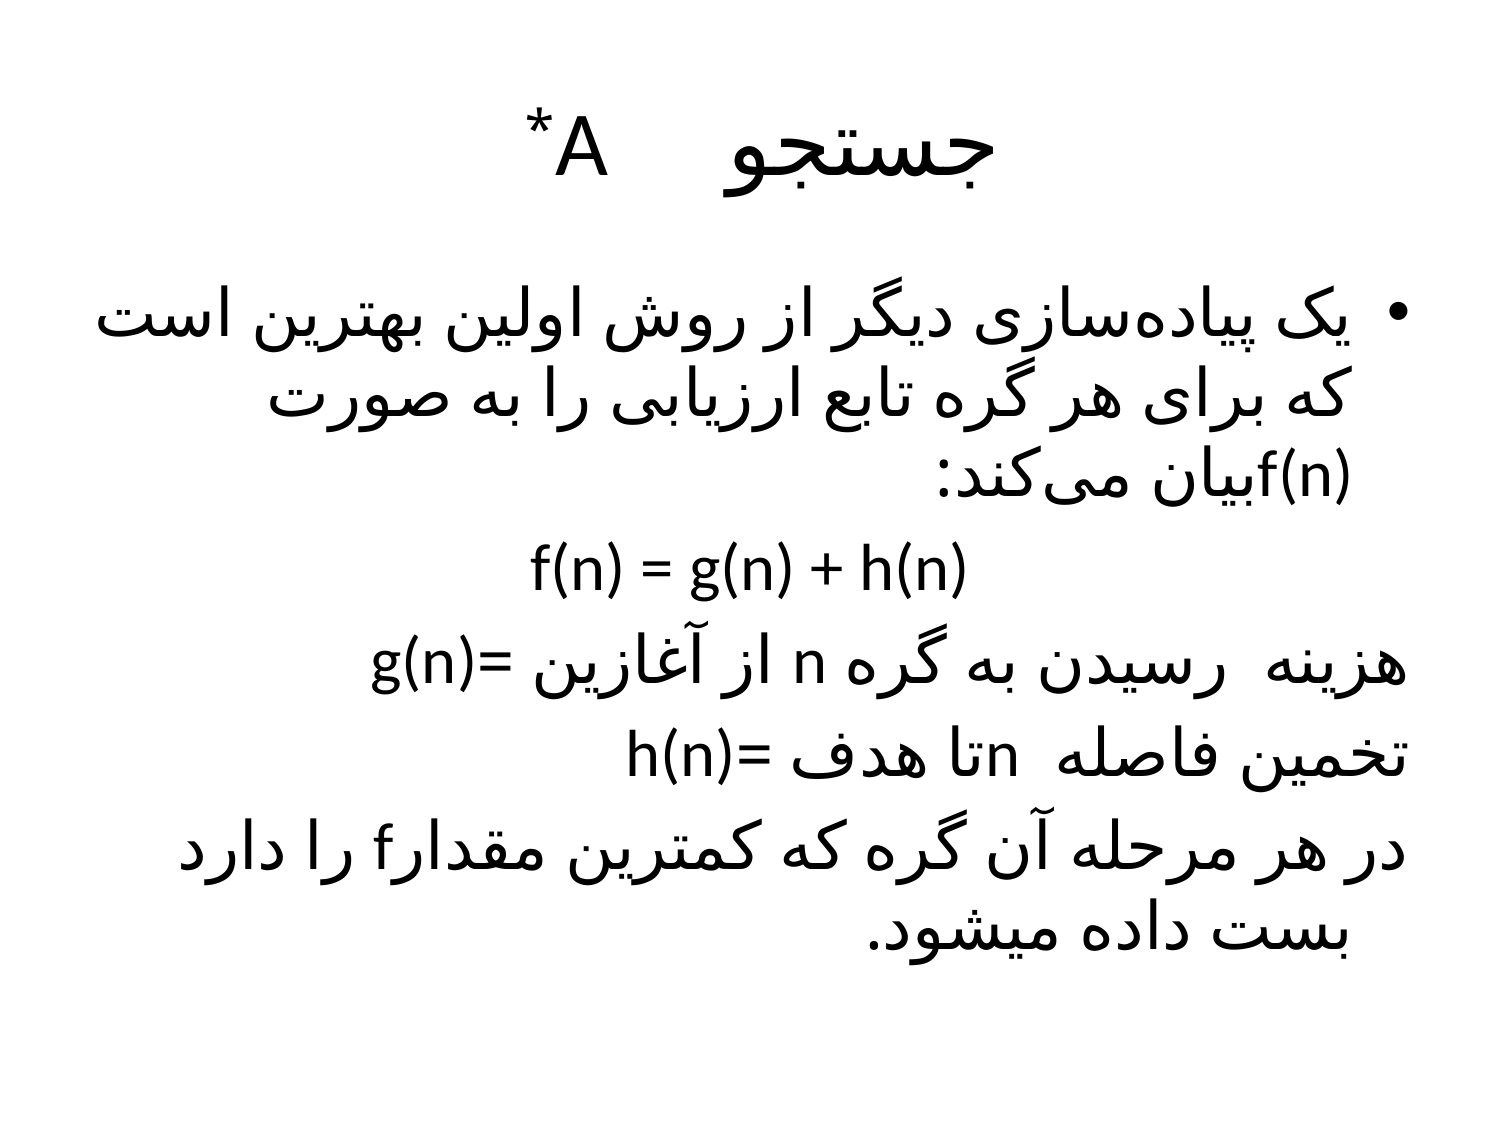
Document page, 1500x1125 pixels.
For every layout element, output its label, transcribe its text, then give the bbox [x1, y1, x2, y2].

title جستجو A* [75, 45, 1425, 233]
list یک پیاده‌سازی دیگر از روش اولین بهترین است که برای هر گره تابع ارزیابی را به صورت f(n)بیان می‌کند: f(n) = g(n) + h(n) هزینه رسیدن به گره n از آغازین =g(n) تخمین فاصله nتا هدف =h(n) در هر مرحله آن گره که کمترین مقدارf را دارد بست داده میشود. [75, 262, 1425, 1005]
